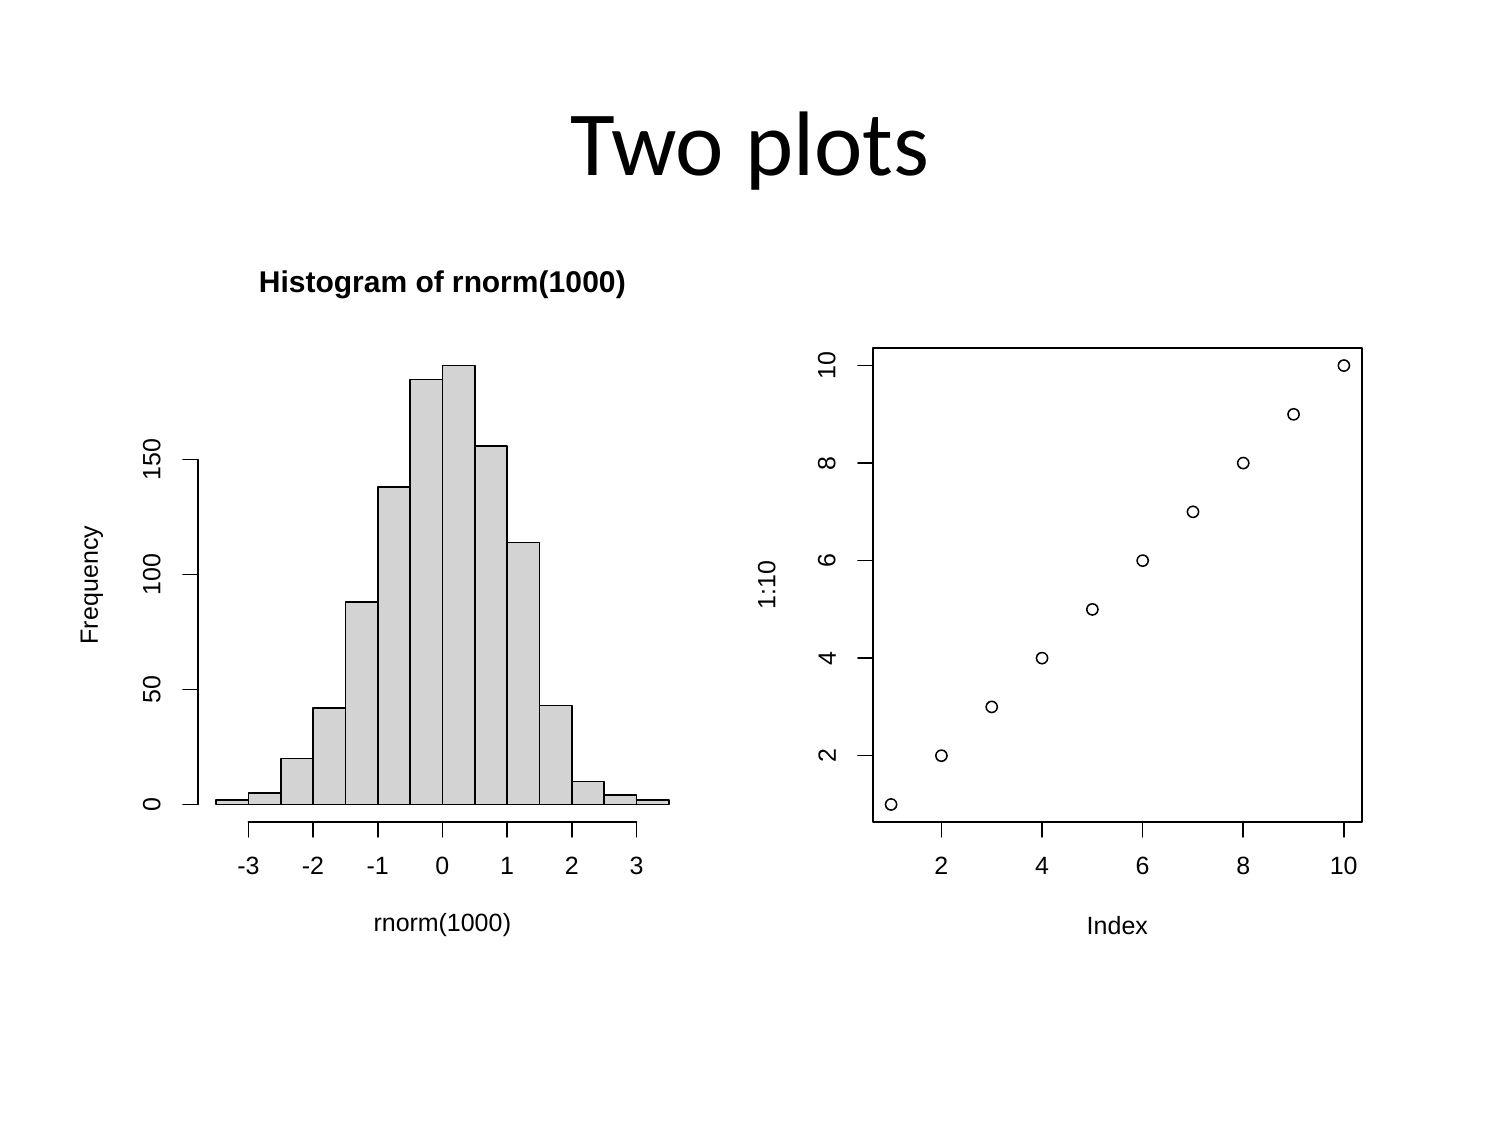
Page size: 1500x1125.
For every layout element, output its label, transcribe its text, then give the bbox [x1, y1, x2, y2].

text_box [74, 224, 748, 976]
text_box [749, 224, 1426, 976]
title Two plots [75, 45, 1425, 224]
